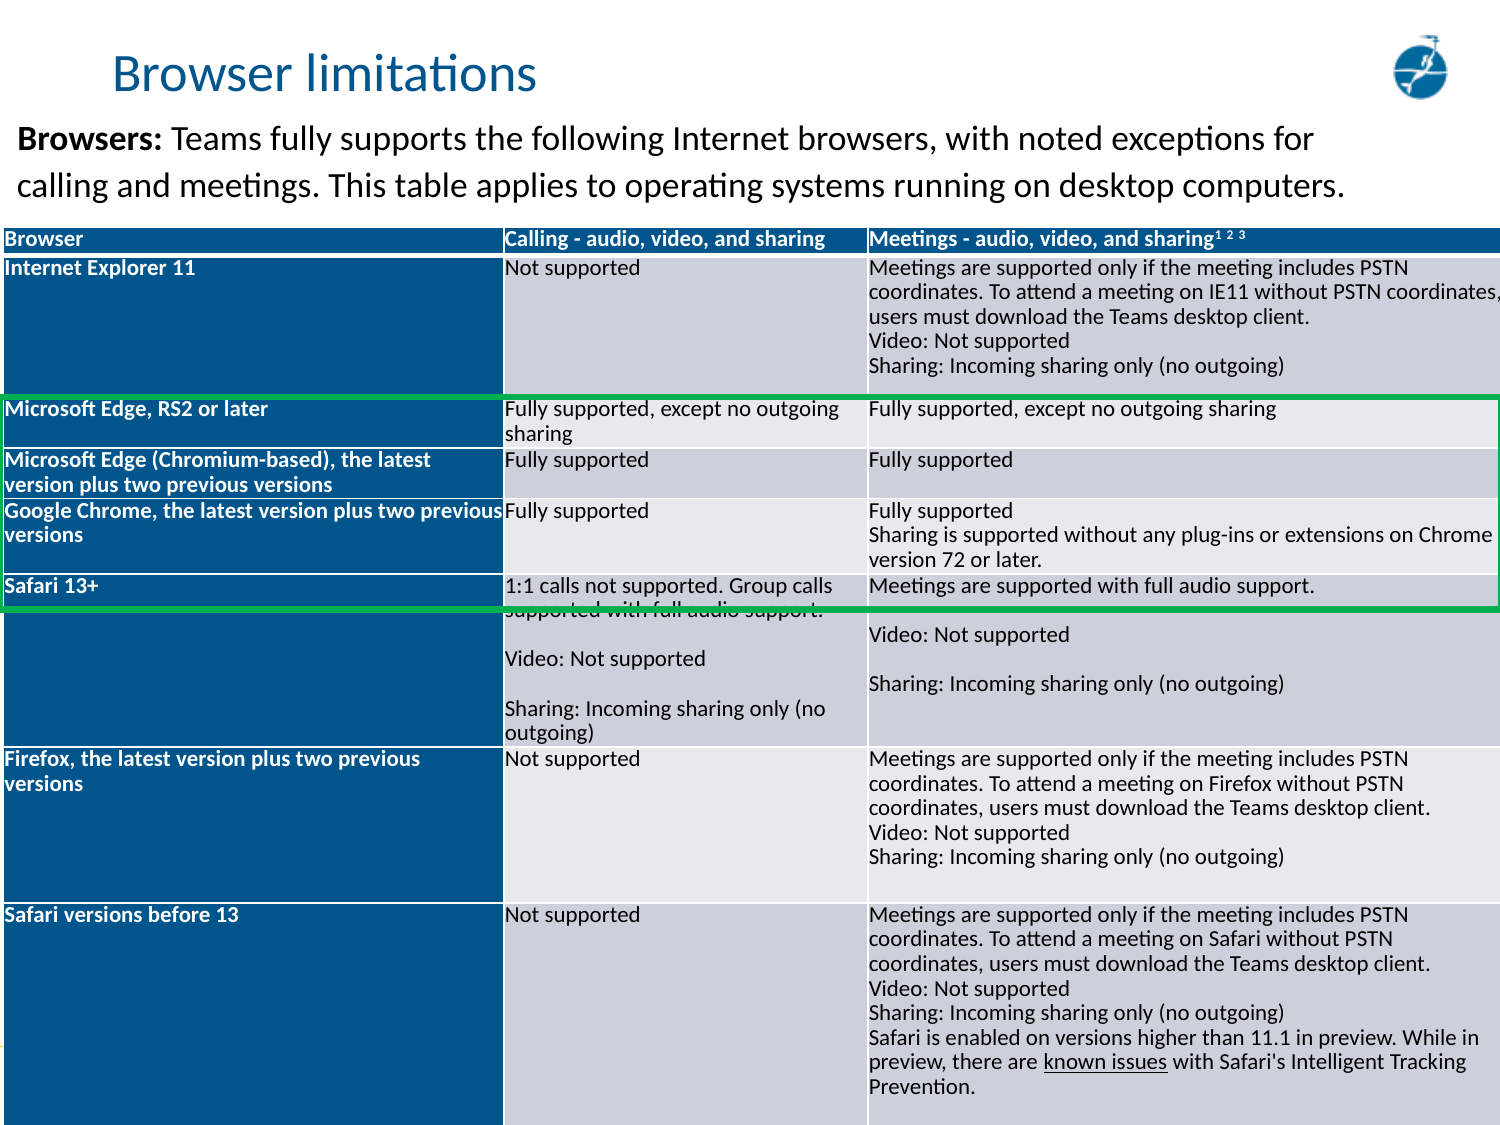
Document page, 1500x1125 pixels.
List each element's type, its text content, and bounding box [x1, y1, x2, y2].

table_cell Meetings are supported only if the meeting includes PSTN coordinates. To attend a meeting on Firefox without PSTN coordinates, users must download the Teams desktop client. Video: Not supported Sharing: Incoming sharing only (no outgoing) [869, 748, 1500, 902]
table_cell Internet Explorer 11 [4, 258, 503, 395]
table_cell Not supported [505, 904, 867, 1125]
table_cell Meetings are supported with full audio support. Video: Not supported Sharing: Incoming sharing only (no outgoing) [869, 612, 1500, 746]
table_cell Meetings are supported only if the meeting includes PSTN coordinates. To attend a meeting on IE11 without PSTN coordinates, users must download the Teams desktop client. Video: Not supported Sharing: Incoming sharing only (no outgoing) [869, 258, 1500, 395]
text_box [0, 395, 1500, 612]
table_header Calling - audio, video, and sharing [505, 228, 867, 253]
table_header Meetings - audio, video, and sharing1 2 3 [869, 228, 1500, 253]
table_cell Meetings are supported only if the meeting includes PSTN coordinates. To attend a meeting on Safari without PSTN coordinates, users must download the Teams desktop client. Video: Not supported Sharing: Incoming sharing only (no outgoing) Safari is enabled on versions higher than 11.1 in preview. While in preview, there are known issues with Safari's Intelligent Tracking Prevention. [869, 904, 1500, 1125]
table_cell Safari 13+ [4, 612, 503, 746]
table_header Browser [4, 228, 503, 253]
table_cell Not supported [505, 258, 867, 395]
table_cell Firefox, the latest version plus two previous versions [4, 748, 503, 902]
list Browsers: Teams fully supports the following Internet browsers, with noted exceptions for calling and meetings. This table applies to operating systems running on desktop computers. [16, 110, 1388, 218]
table_cell Not supported [505, 748, 867, 902]
title Browser limitations [112, 0, 1388, 102]
table_cell Safari versions before 13 [4, 904, 503, 1125]
table_cell 1:1 calls not supported. Group calls supported with full audio support. Video: Not supported Sharing: Incoming sharing only (no outgoing) [505, 612, 867, 746]
